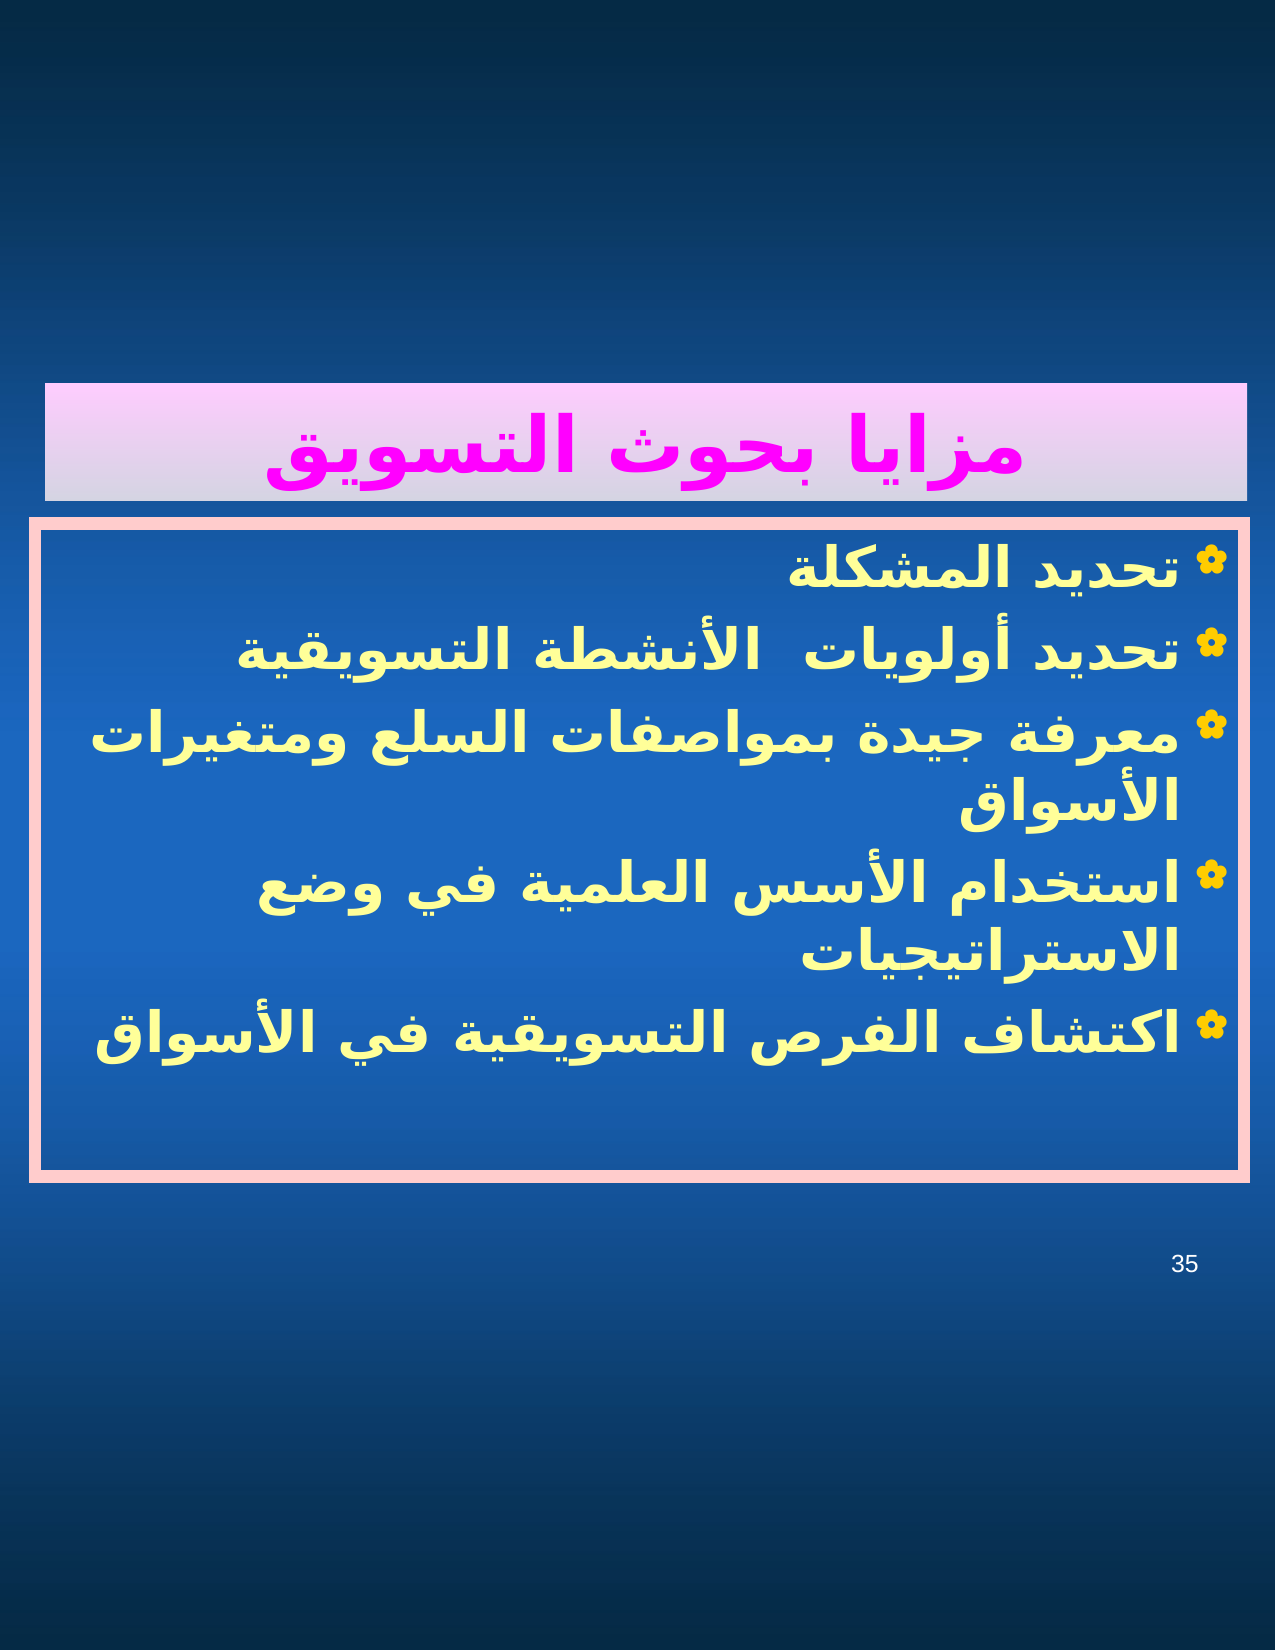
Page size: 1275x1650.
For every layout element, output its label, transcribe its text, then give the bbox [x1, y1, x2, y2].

picture [0, 0, 1275, 1650]
text_box 35 [913, 1217, 1212, 1284]
text_box مزايا بحوث التسويق [45, 383, 1248, 501]
text_box تحديد المشكلة تحديد أولويات الأنشطة التسويقية معرفة جيدة بمواصفات السلع ومتغيرات الأسواق استخدام الأسس العلمية في وضع الاستراتيجيات اكتشاف الفرص التسويقية في الأسواق [34, 523, 1245, 1177]
